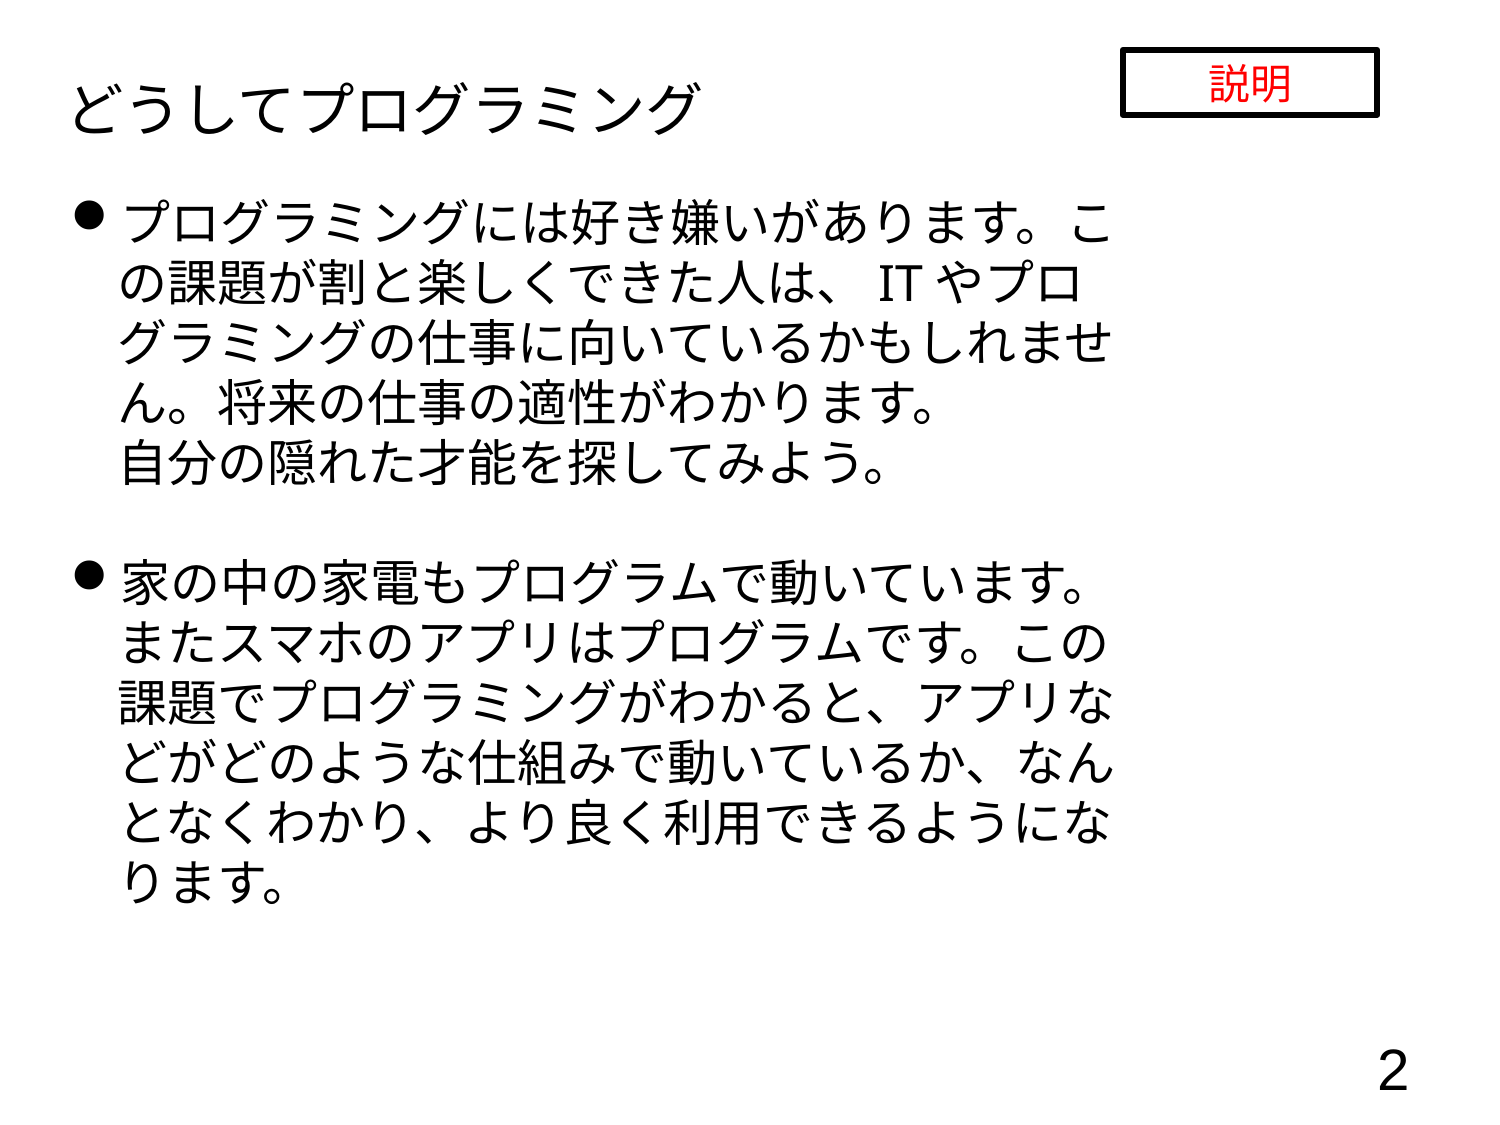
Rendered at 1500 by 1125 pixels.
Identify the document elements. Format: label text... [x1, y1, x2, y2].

text_box 説明 [1122, 50, 1378, 115]
title どうしてプログラミング [50, 50, 1325, 151]
slide_number 2 [1074, 1024, 1425, 1103]
text_box プログラミングには好き嫌いがあります。この課題が割と楽しくできた人は、ITやプログラミングの仕事に向いているかもしれません。将来の仕事の適性がわかります。 自分の隠れた才能を探してみよう。 家の中の家電もプログラムで動いています。またスマホのアプリはプログラムです。この課題でプログラミングがわかると、アプリなどがどのような仕組みで動いているか、なんとなくわかり、より良く利用できるようになります。 [55, 184, 1144, 919]
